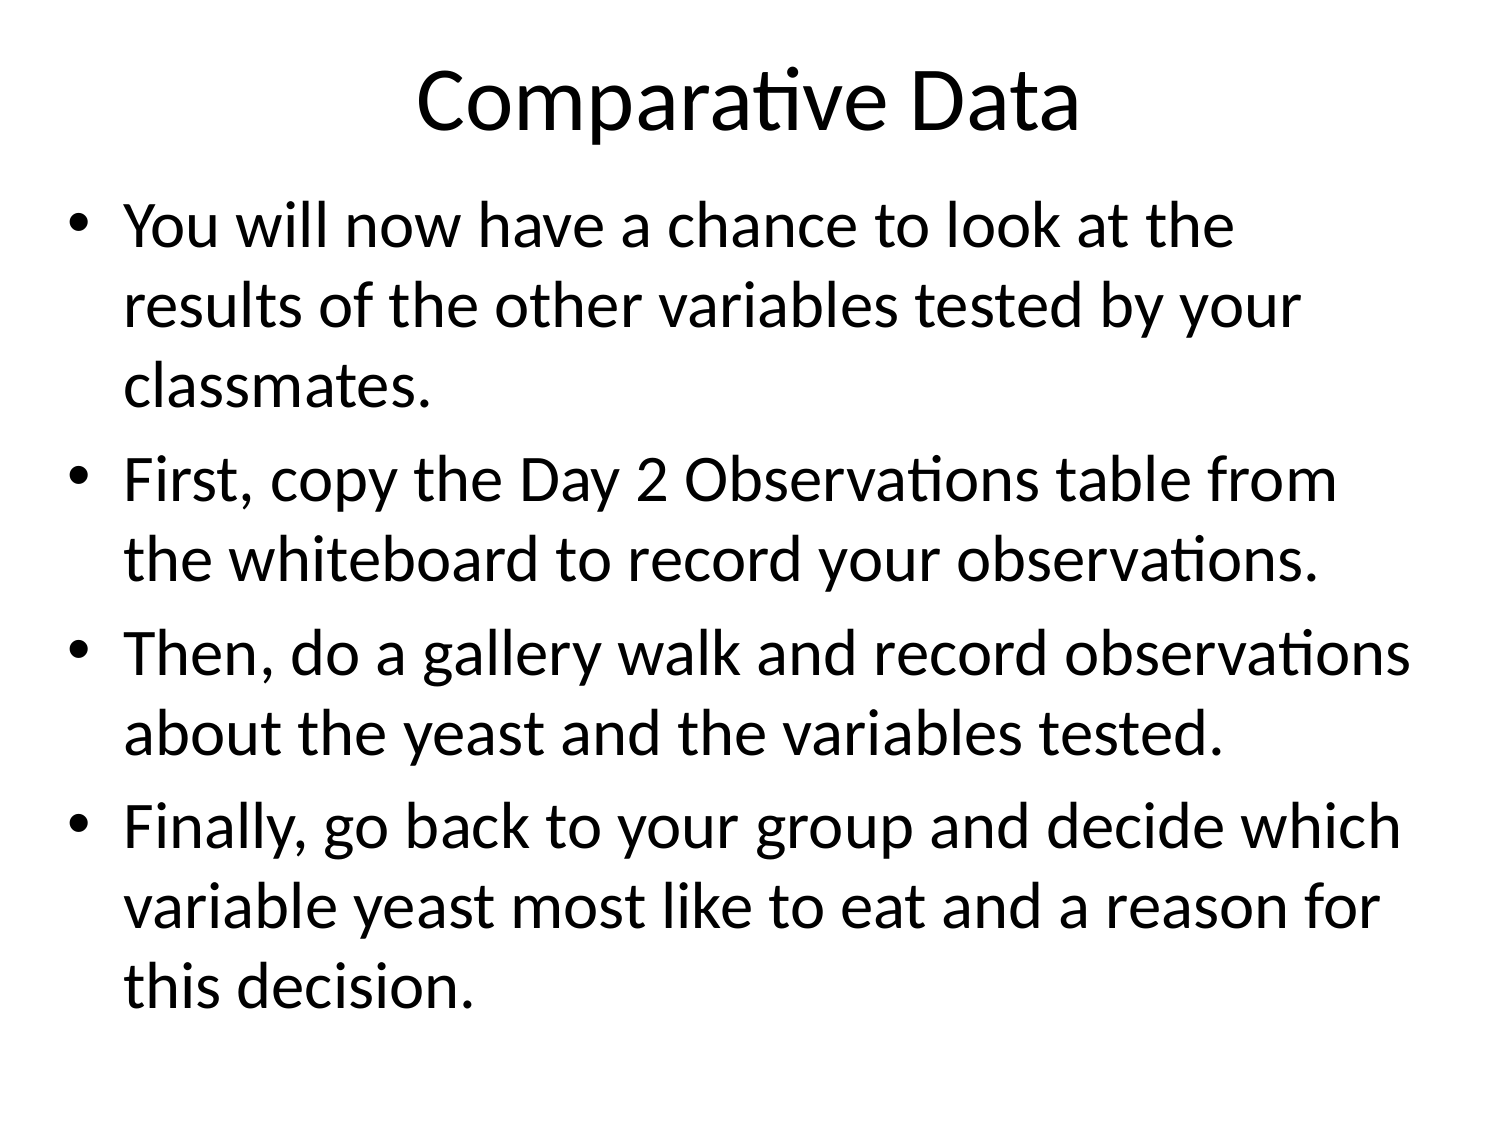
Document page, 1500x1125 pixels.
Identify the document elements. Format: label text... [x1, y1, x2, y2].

list You will now have a chance to look at the results of the other variables tested by your classmates. First, copy the Day 2 Observations table from the whiteboard to record your observations. Then, do a gallery walk and record observations about the yeast and the variables tested. Finally, go back to your group and decide which variable yeast most like to eat and a reason for this decision. [52, 173, 1438, 1086]
title Comparative Data [75, 0, 1425, 173]
